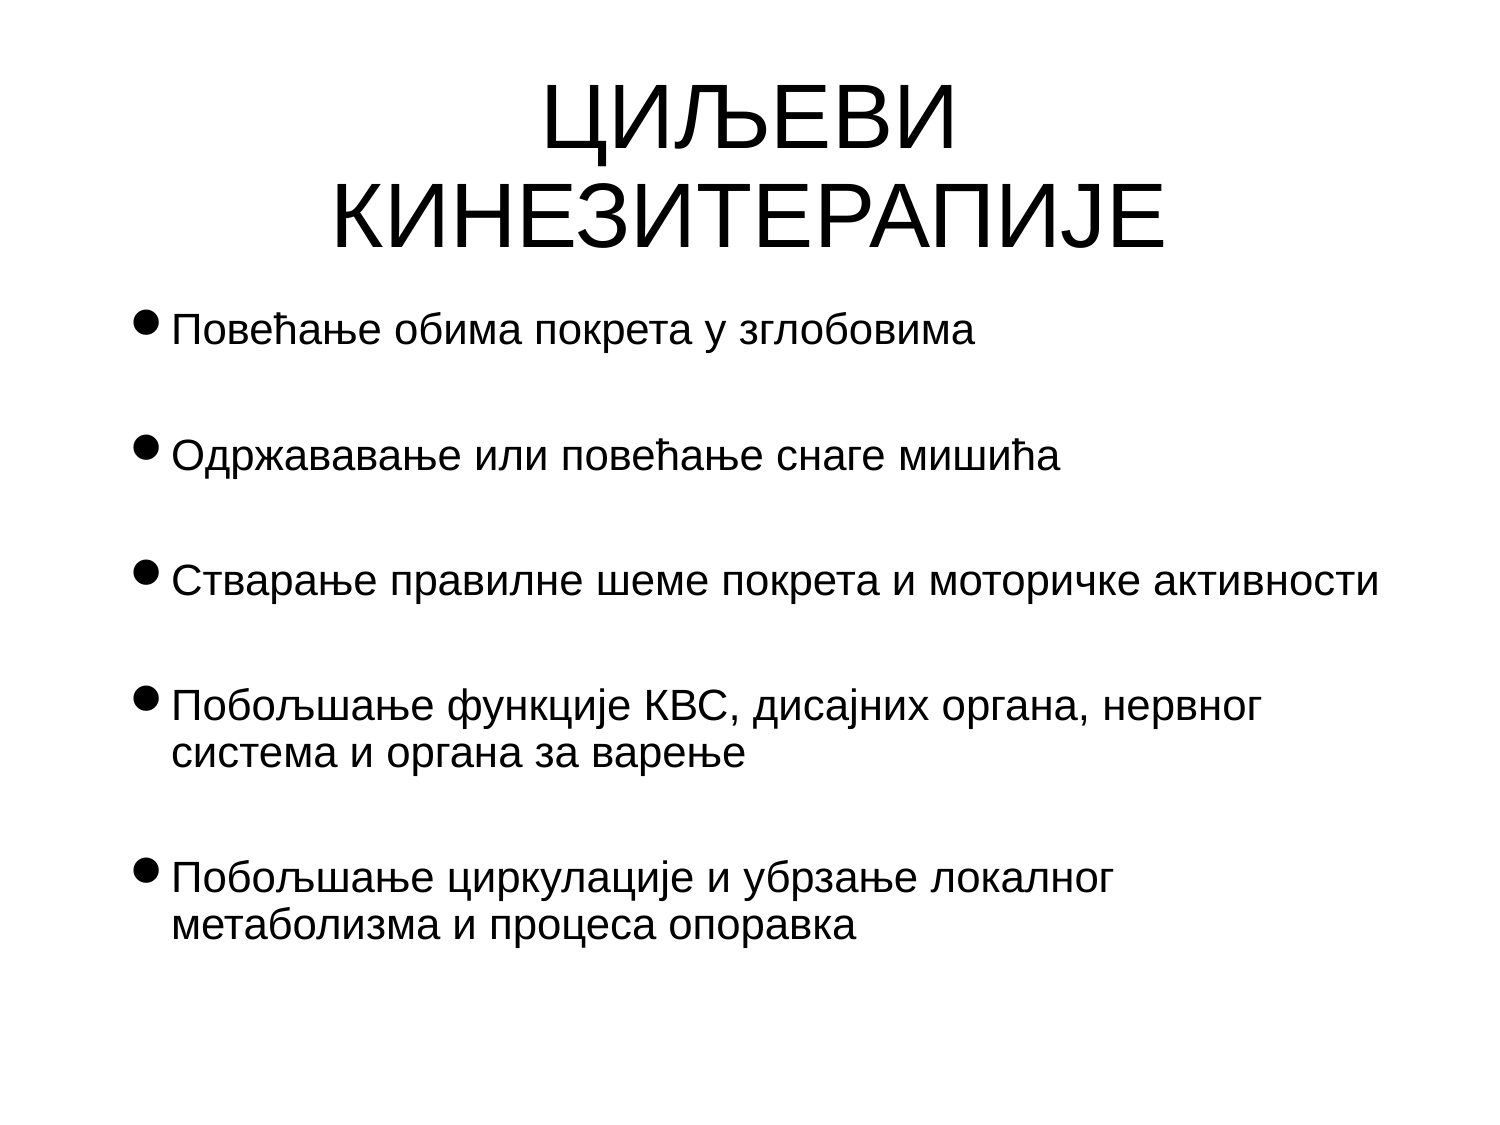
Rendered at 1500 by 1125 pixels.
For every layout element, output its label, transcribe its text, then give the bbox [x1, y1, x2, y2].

title ЦИЉЕВИ КИНЕЗИТЕРАПИЈЕ [103, 59, 1397, 278]
list Повећање обима покрета у зглобовима Одржававање или повећање снаге мишића Стварање правилне шеме покрета и моторичке активности Побољшање функције КВС, дисајних органа, нервног система и органа за варење Побољшање циркулације и убрзање локалног метаболизма и процеса опоравка [103, 299, 1397, 1014]
